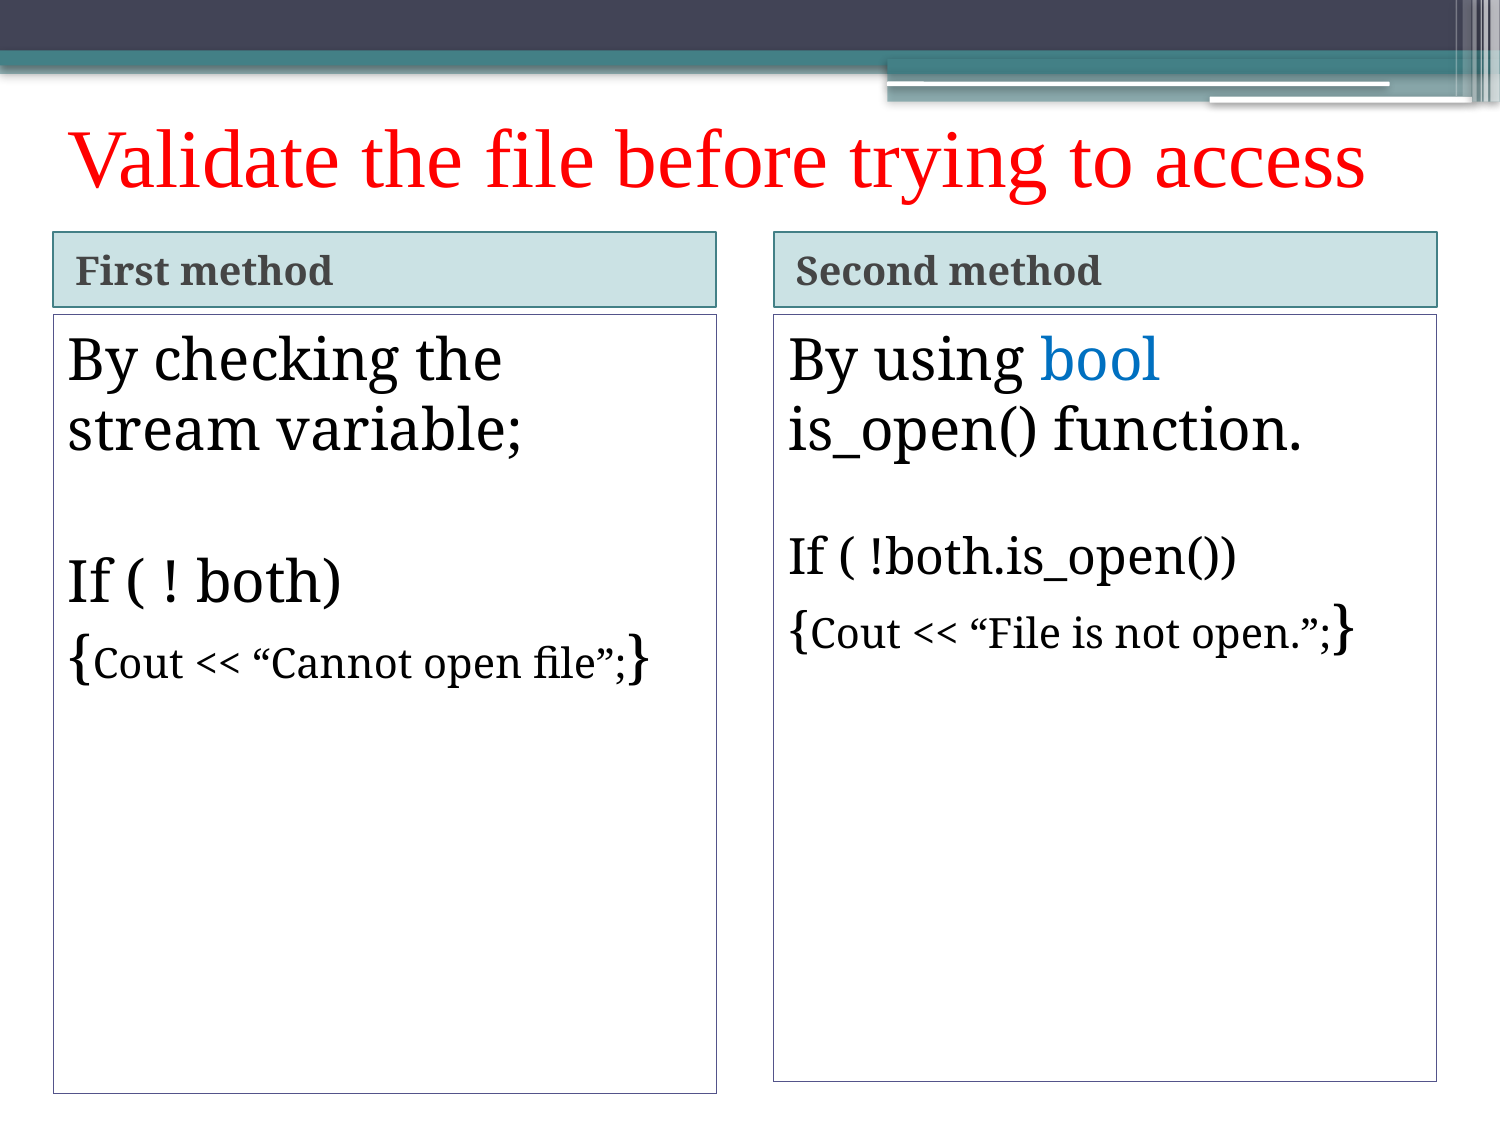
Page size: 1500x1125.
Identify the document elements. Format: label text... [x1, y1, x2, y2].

list By checking the stream variable; If ( ! both) {Cout << “Cannot open file”;} [53, 314, 717, 1094]
list Second method [773, 231, 1438, 308]
list First method [52, 231, 717, 308]
title Validate the file before trying to access [53, 66, 1429, 242]
list By using bool is_open() function. If ( !both.is_open()) {Cout << “File is not open.”;} [773, 314, 1437, 1082]
